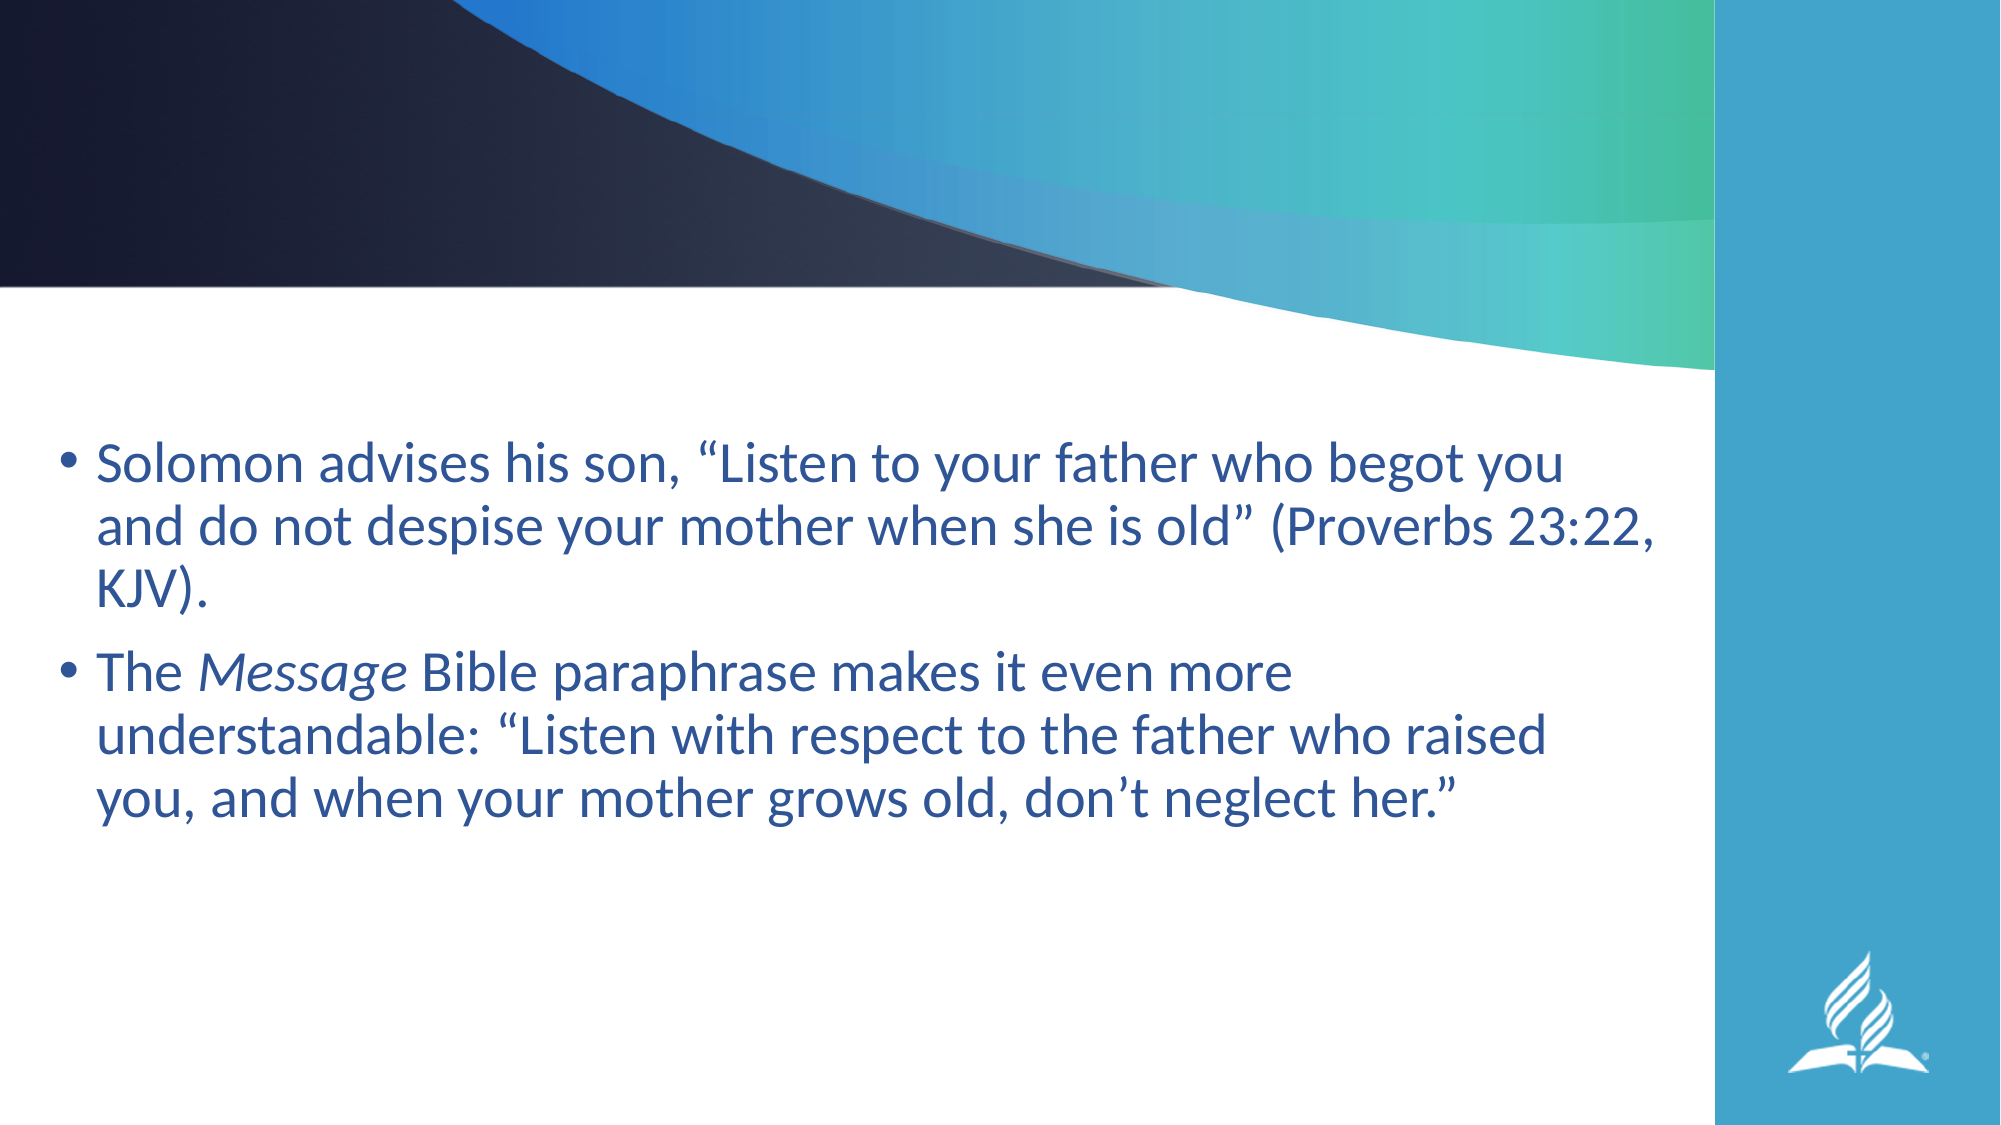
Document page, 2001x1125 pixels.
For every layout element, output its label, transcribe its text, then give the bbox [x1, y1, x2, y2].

list Solomon advises his son, “Listen to your father who begot you and do not despise your mother when she is old” (Proverbs 23:22, KJV). The Message Bible paraphrase makes it even more understandable: “Listen with respect to the father who raised you, and when your mother grows old, don’t neglect her.” [43, 424, 1678, 1043]
picture [0, 0, 2001, 1125]
